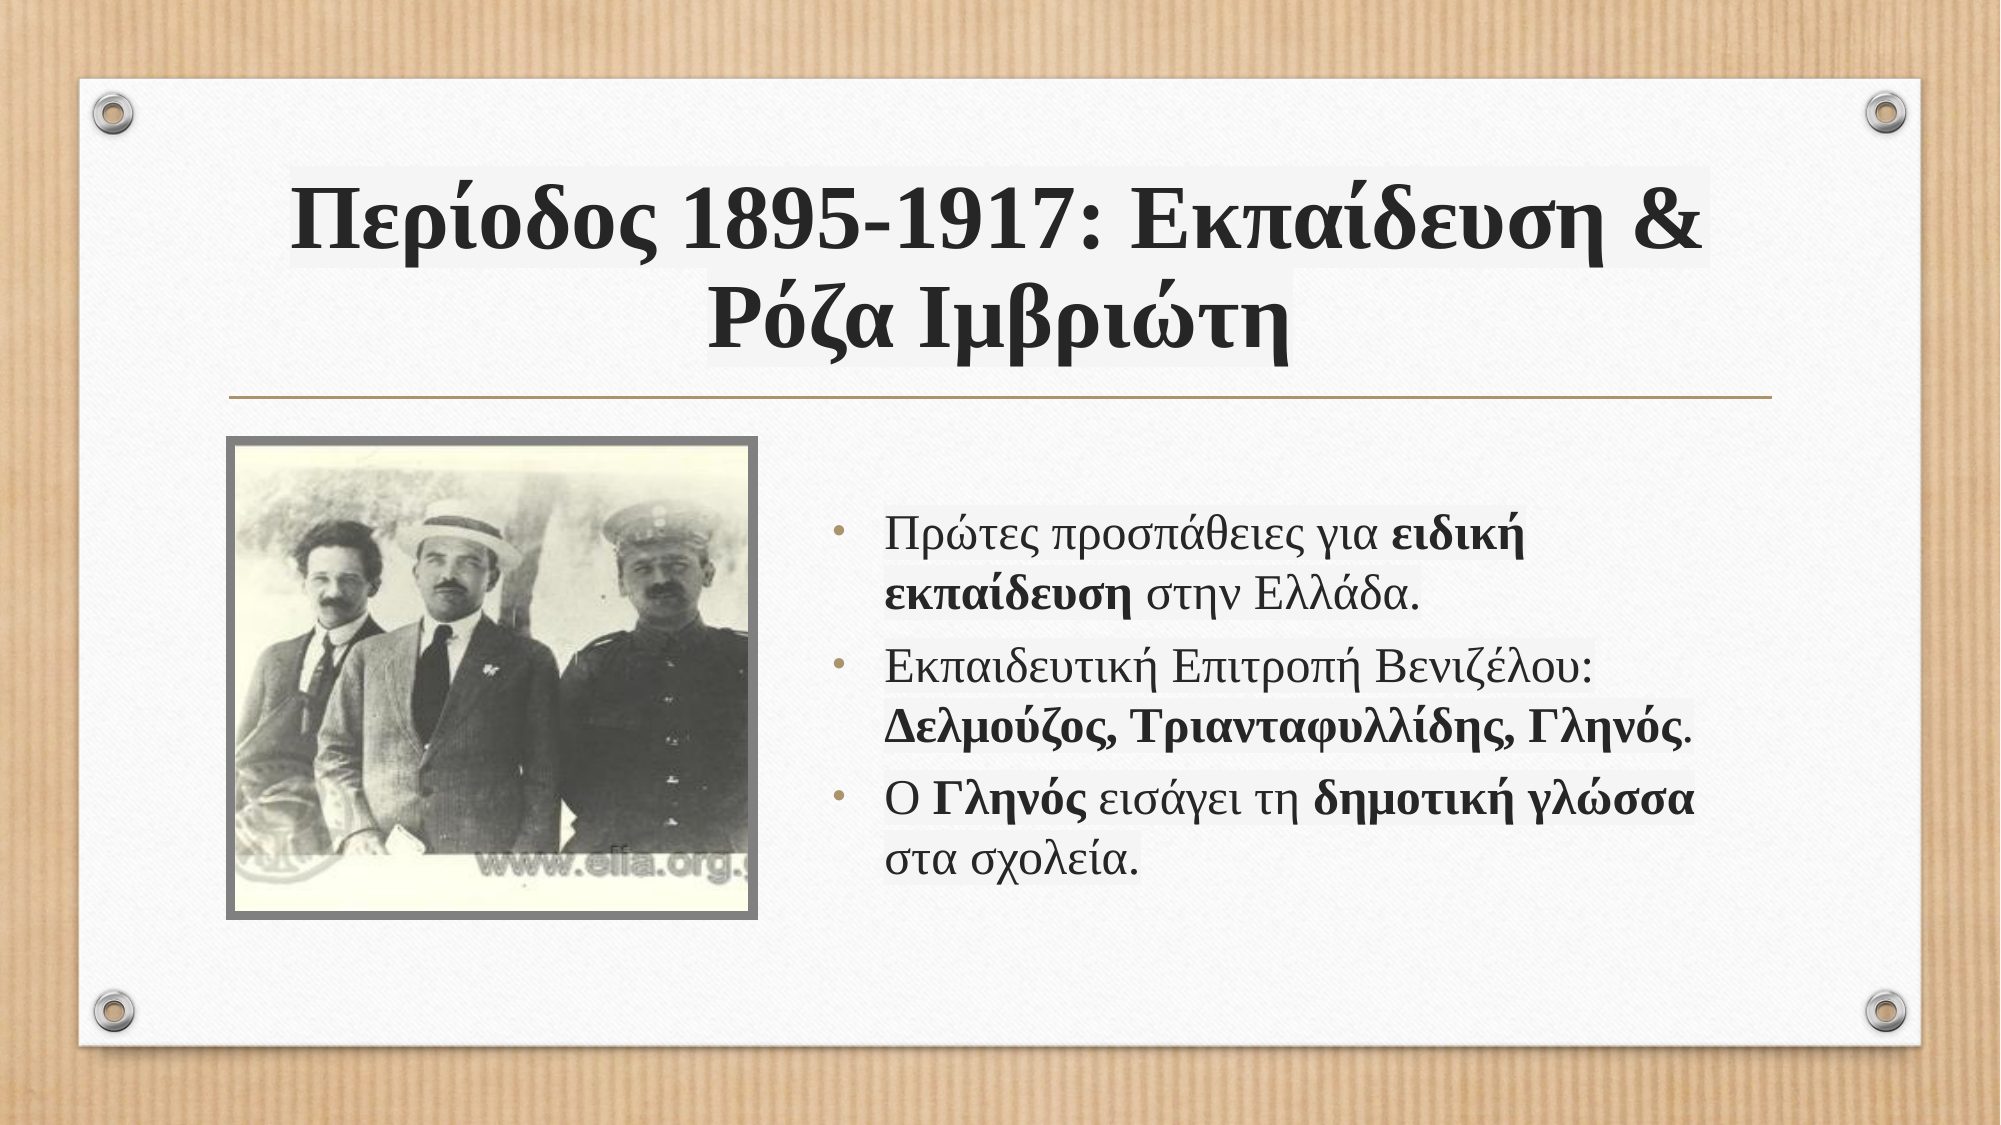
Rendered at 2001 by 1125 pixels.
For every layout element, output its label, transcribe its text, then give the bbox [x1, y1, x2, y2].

list Πρώτες προσπάθειες για ειδική εκπαίδευση στην Ελλάδα.​ Εκπαιδευτική Επιτροπή Βενιζέλου: Δελμούζος, Τριανταφυλλίδης, Γληνός. Ο Γληνός εισάγει τη δημοτική γλώσσα στα σχολεία.​ [761, 419, 1788, 964]
title Περίοδος 1895-1917: Εκπαίδευση & Ρόζα Ιμβριώτη​ [212, 161, 1788, 375]
picture [0, 0, 2001, 1125]
